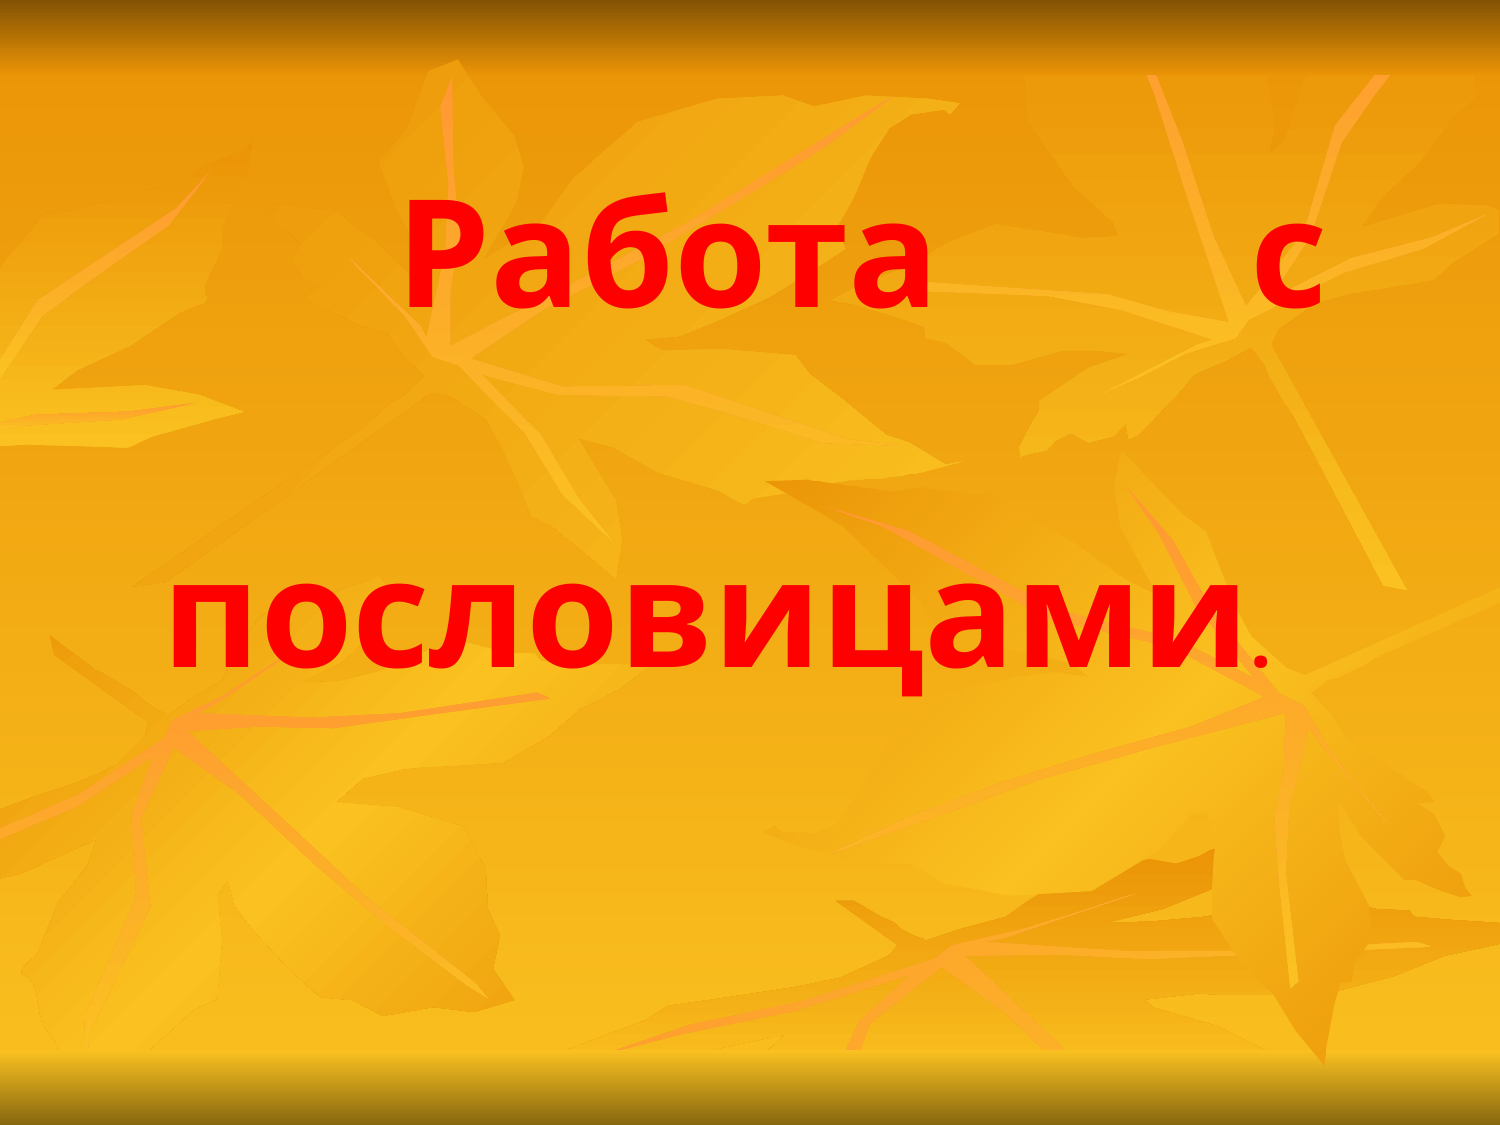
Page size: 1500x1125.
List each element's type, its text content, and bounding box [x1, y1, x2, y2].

text_box Работа с пословицами. [147, 149, 1388, 705]
